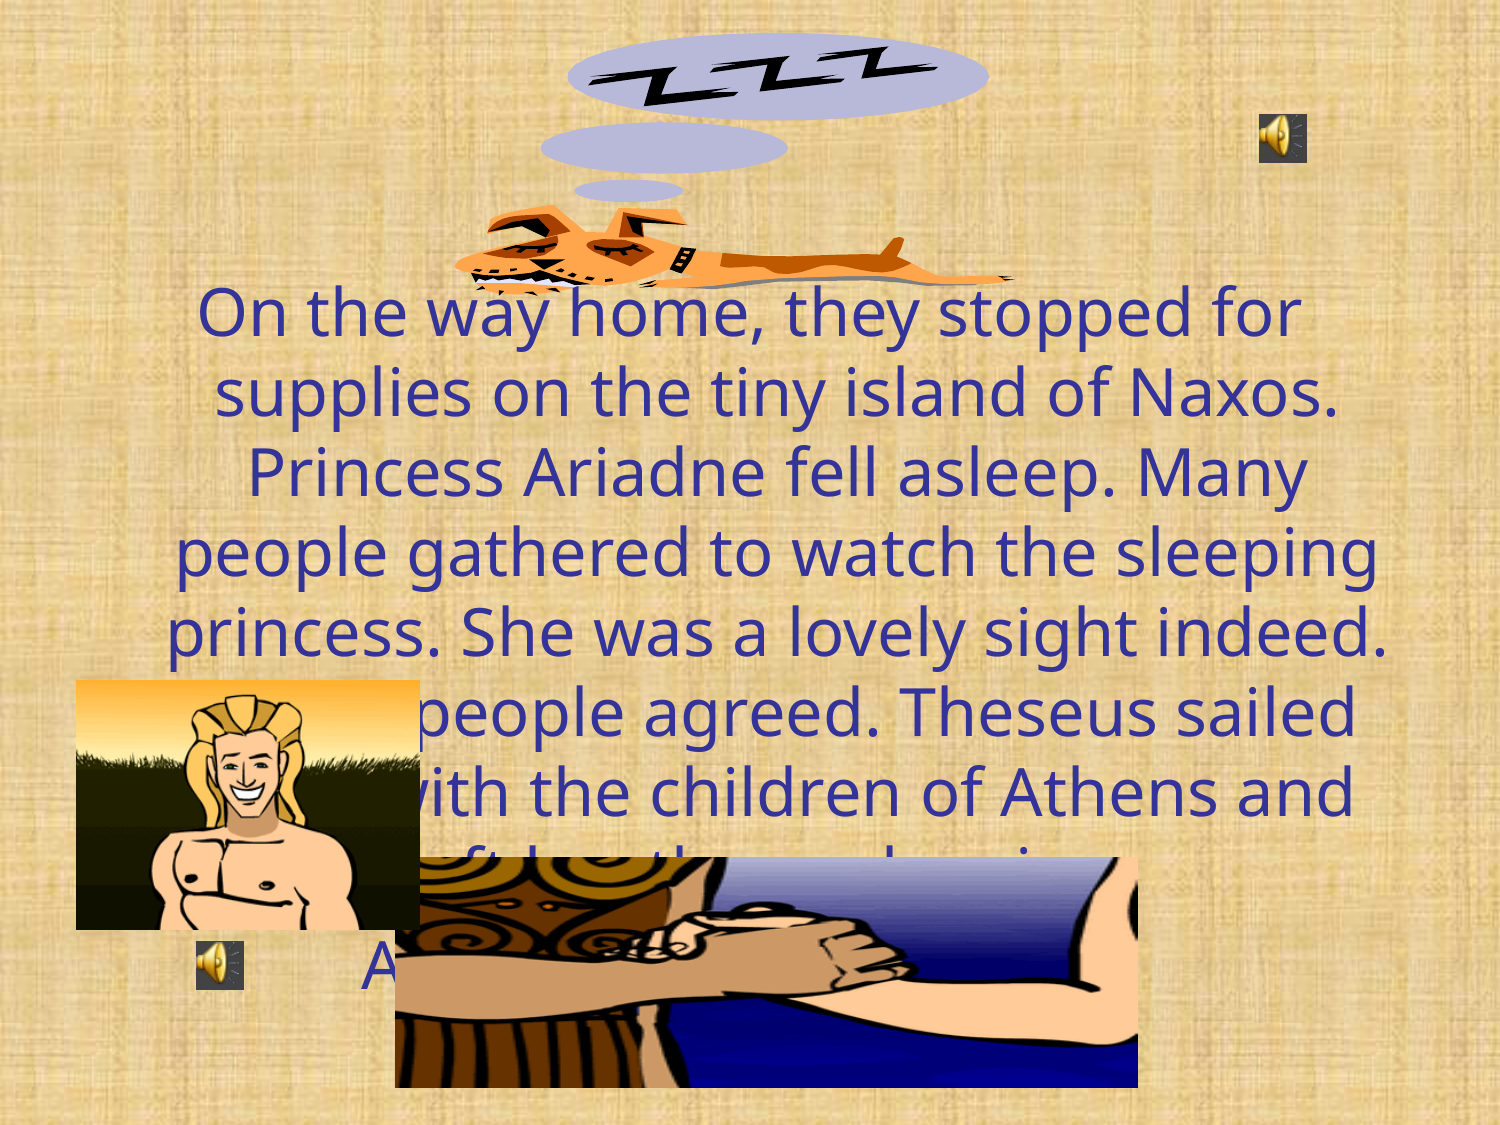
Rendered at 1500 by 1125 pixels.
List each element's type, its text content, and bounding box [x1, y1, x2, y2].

list On the way home, they stopped for supplies on the tiny island of Naxos. Princess Ariadne fell asleep. Many people gathered to watch the sleeping princess. She was a lovely sight indeed. All the people agreed. Theseus sailed away with the children of Athens and left her there, sleeping. After all, a deal is a deal. [74, 262, 1426, 1006]
picture [0, 0, 1500, 1125]
